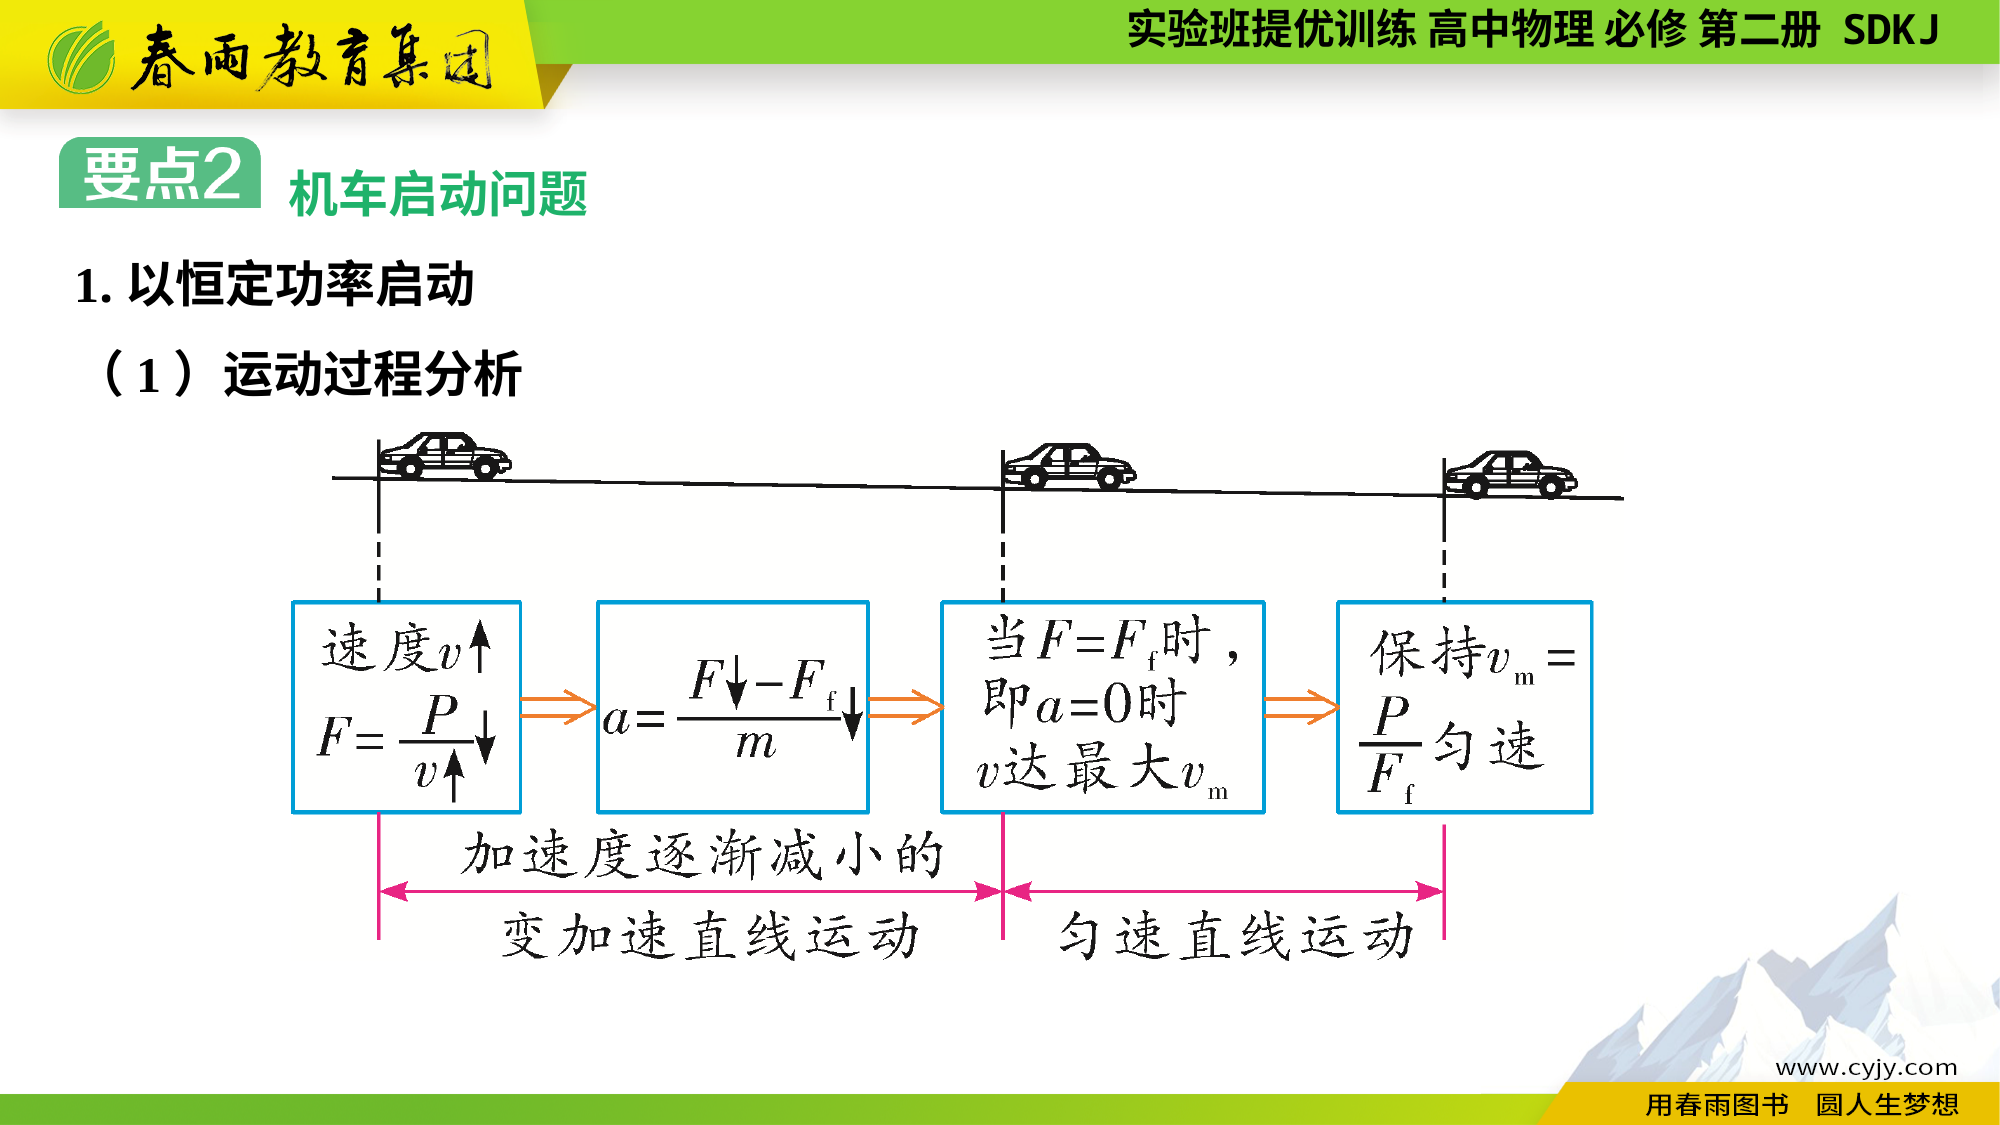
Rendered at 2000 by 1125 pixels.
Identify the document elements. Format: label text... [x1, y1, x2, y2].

list 机车启动问题 1.以恒定功率启动 （1）运动过程分析 [59, 125, 1944, 494]
picture [0, 0, 2000, 1125]
